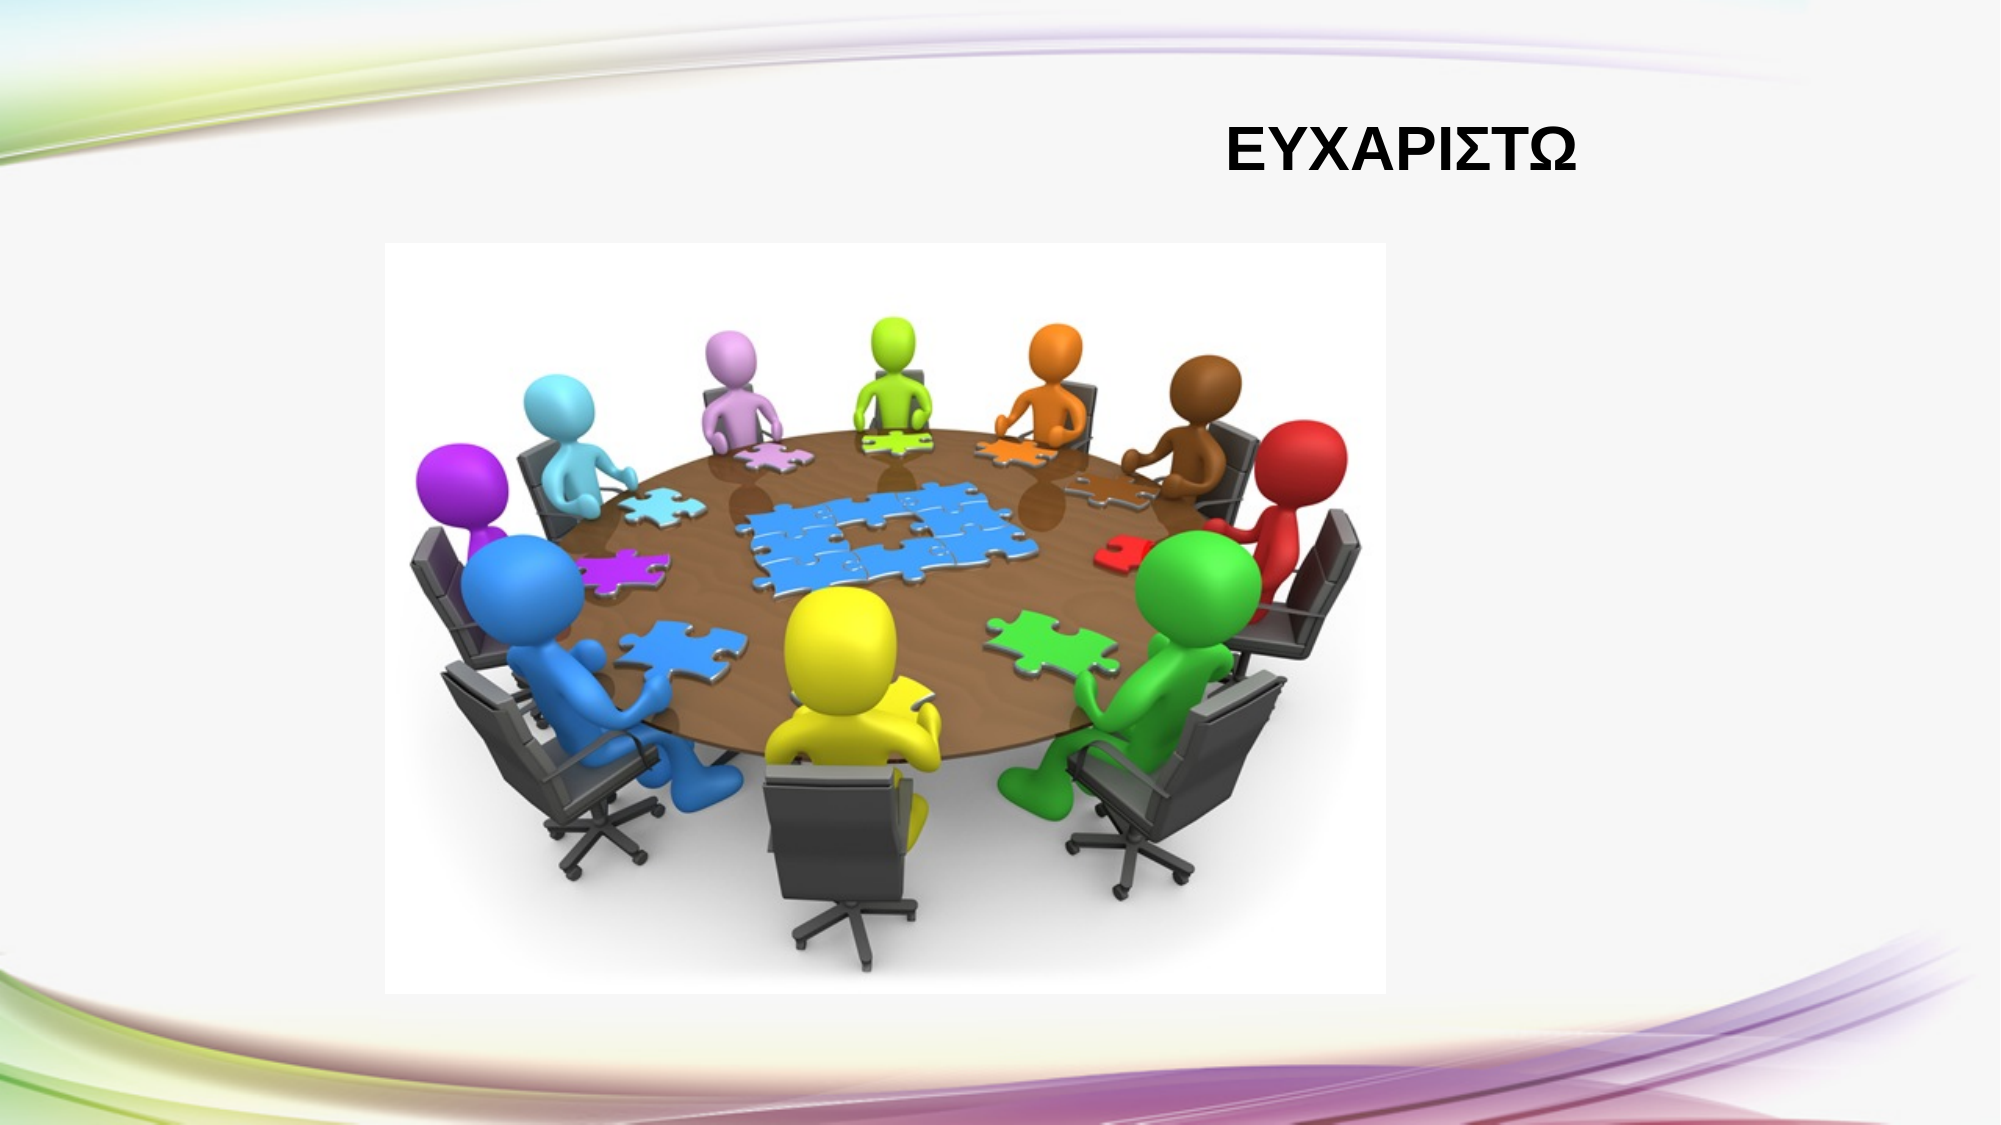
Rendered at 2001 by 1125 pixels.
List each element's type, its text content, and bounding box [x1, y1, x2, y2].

picture [0, 0, 2001, 1125]
text_box ΕΥΧΑΡΙΣΤΩ [1094, 56, 1711, 244]
